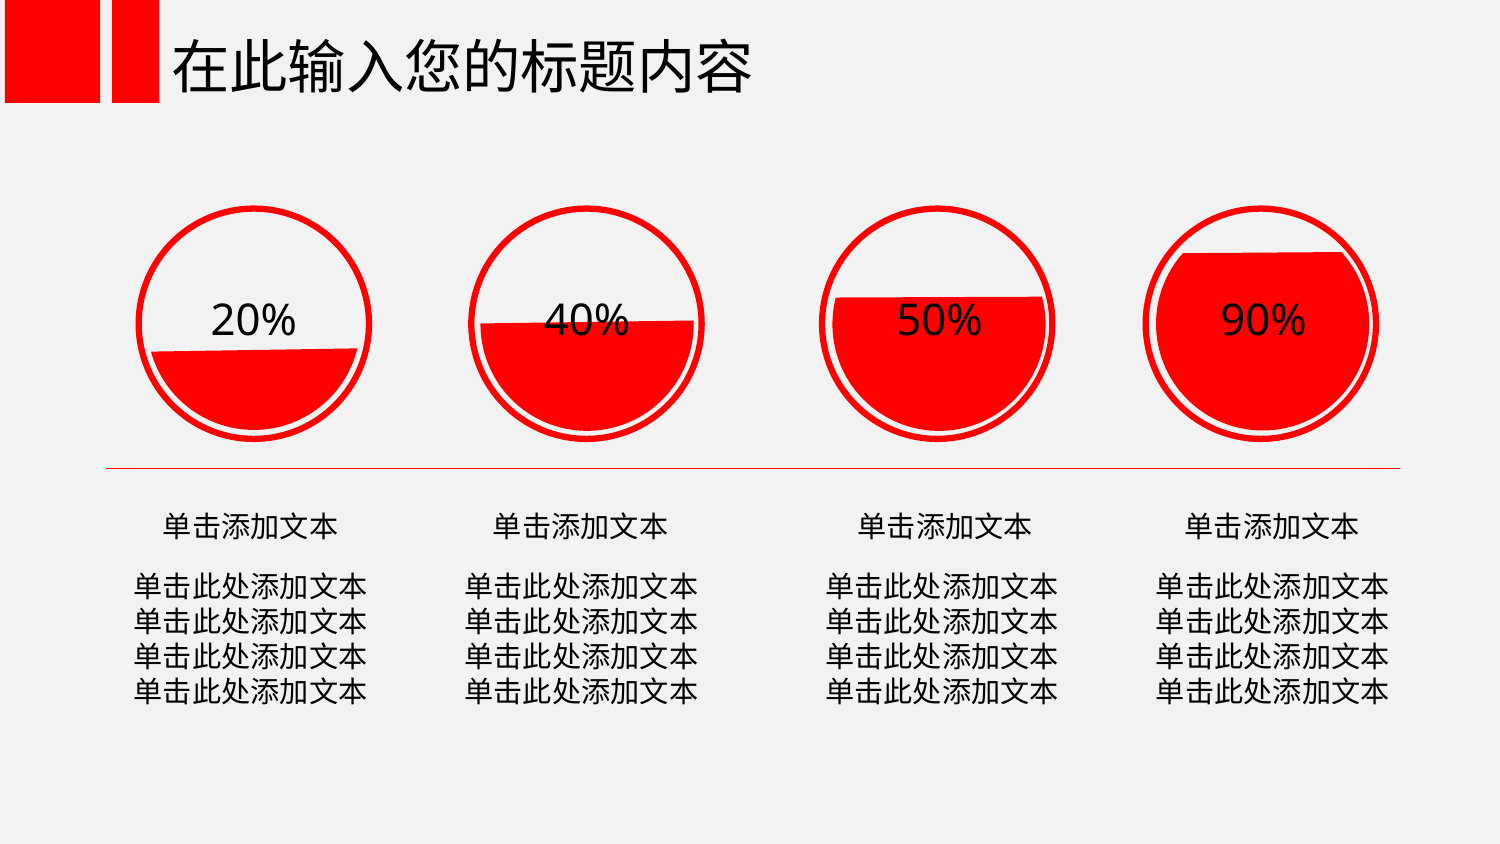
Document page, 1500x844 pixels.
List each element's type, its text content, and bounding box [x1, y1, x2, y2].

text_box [111, 500, 390, 718]
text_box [1145, 208, 1377, 440]
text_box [442, 500, 721, 718]
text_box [138, 208, 370, 440]
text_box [1134, 500, 1412, 718]
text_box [803, 500, 1081, 718]
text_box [471, 208, 702, 440]
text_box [821, 208, 1053, 440]
text_box 在此输入您的标题内容 [156, 22, 793, 108]
